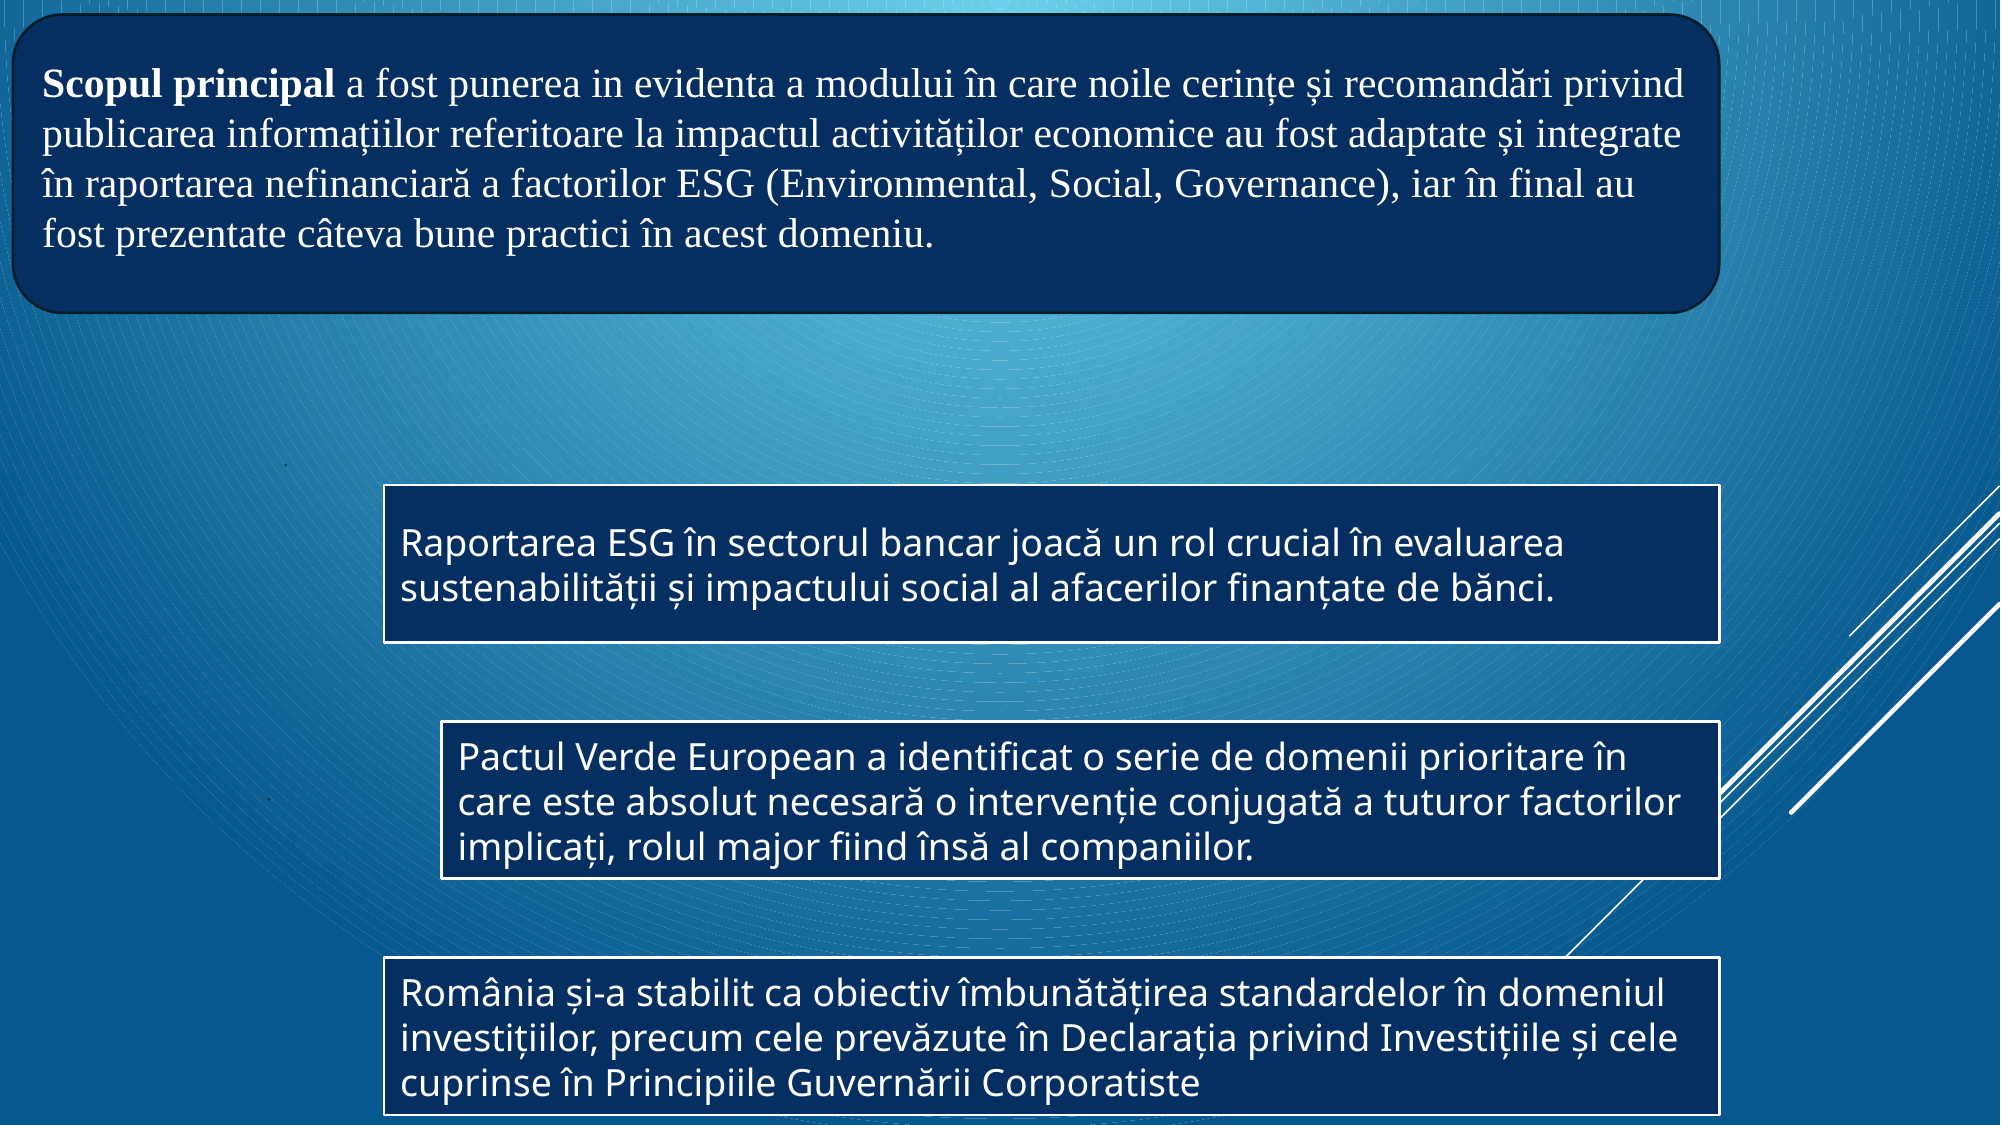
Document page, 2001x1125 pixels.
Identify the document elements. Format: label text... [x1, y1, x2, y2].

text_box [263, 336, 1720, 1125]
text_box Scopul principal a fost punerea in evidenta a modului în care noile cerințe și recomandări privind publicarea informațiilor referitoare la impactul activităților economice au fost adaptate și integrate în raportarea nefinanciară a factorilor ESG (Environmental, Social, Governance), iar în final au fost prezentate câteva bune practici în acest domeniu. [11, 13, 1721, 315]
